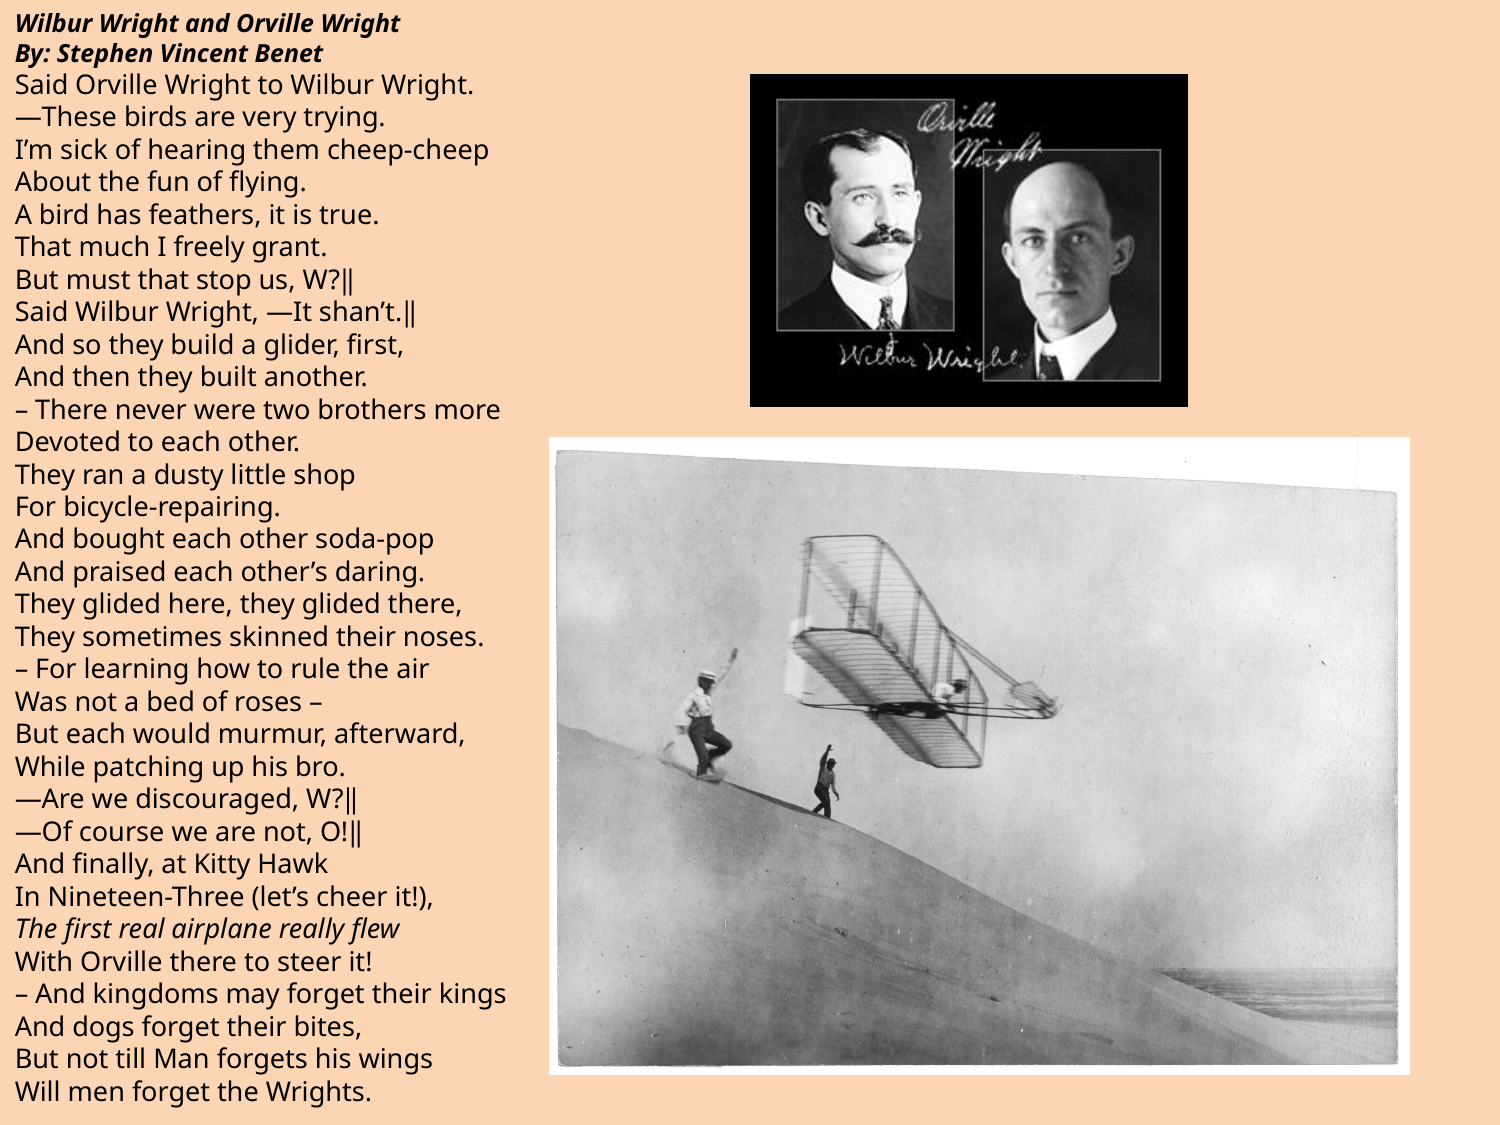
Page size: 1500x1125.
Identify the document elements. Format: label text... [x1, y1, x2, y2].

text_box Wilbur Wright and Orville Wright By: Stephen Vincent Benet Said Orville Wright to Wilbur Wright. ―These birds are very trying. I’m sick of hearing them cheep-cheep About the fun of flying. A bird has feathers, it is true. That much I freely grant. But must that stop us, W?‖ Said Wilbur Wright, ―It shan’t.‖ And so they build a glider, first, And then they built another. – There never were two brothers more Devoted to each other. They ran a dusty little shop For bicycle-repairing. And bought each other soda-pop And praised each other’s daring. They glided here, they glided there, They sometimes skinned their noses. – For learning how to rule the air Was not a bed of roses – But each would murmur, afterward, While patching up his bro. ―Are we discouraged, W?‖ ―Of course we are not, O!‖ And finally, at Kitty Hawk In Nineteen-Three (let’s cheer it!), The first real airplane really flew With Orville there to steer it! – And kingdoms may forget their kings And dogs forget their bites, But not till Man forgets his wings Will men forget the Wrights. [0, 0, 750, 1114]
picture [549, 437, 1410, 1076]
picture [749, 74, 1188, 407]
